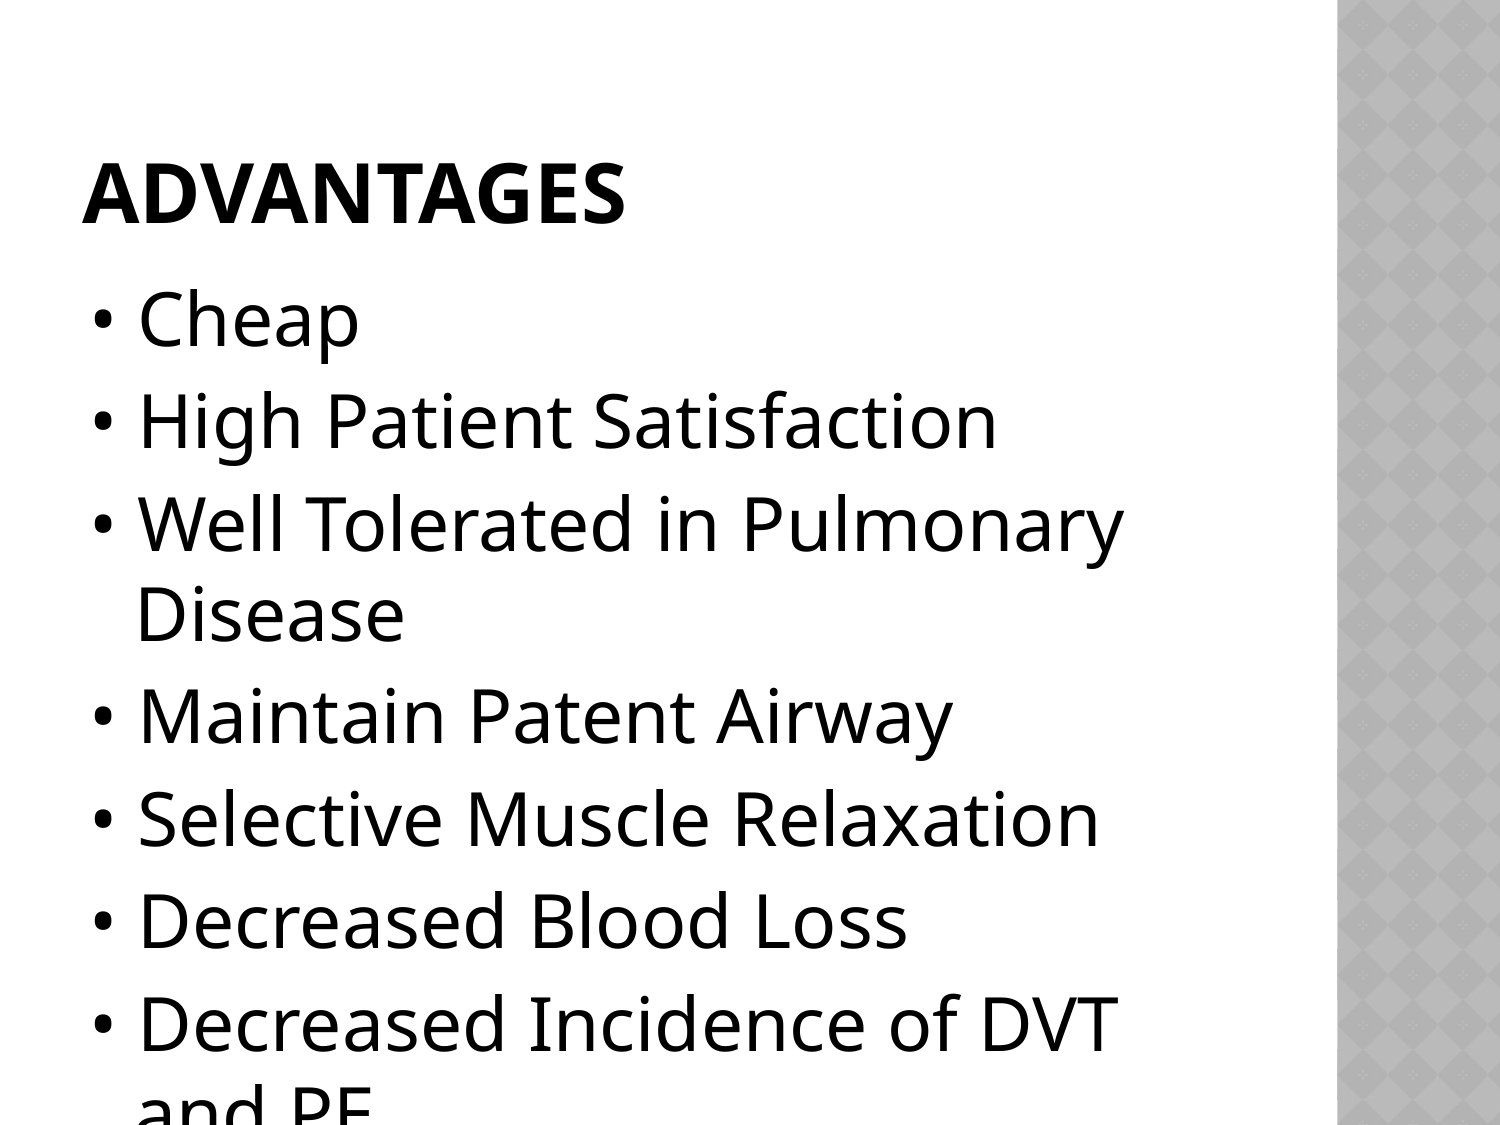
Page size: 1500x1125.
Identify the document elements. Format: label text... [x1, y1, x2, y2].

title Advantages [75, 52, 1263, 240]
list • Cheap • High Patient Satisfaction • Well Tolerated in Pulmonary Disease • Maintain Patent Airway • Selective Muscle Relaxation • Decreased Blood Loss • Decreased Incidence of DVT and PE [75, 264, 1263, 1059]
